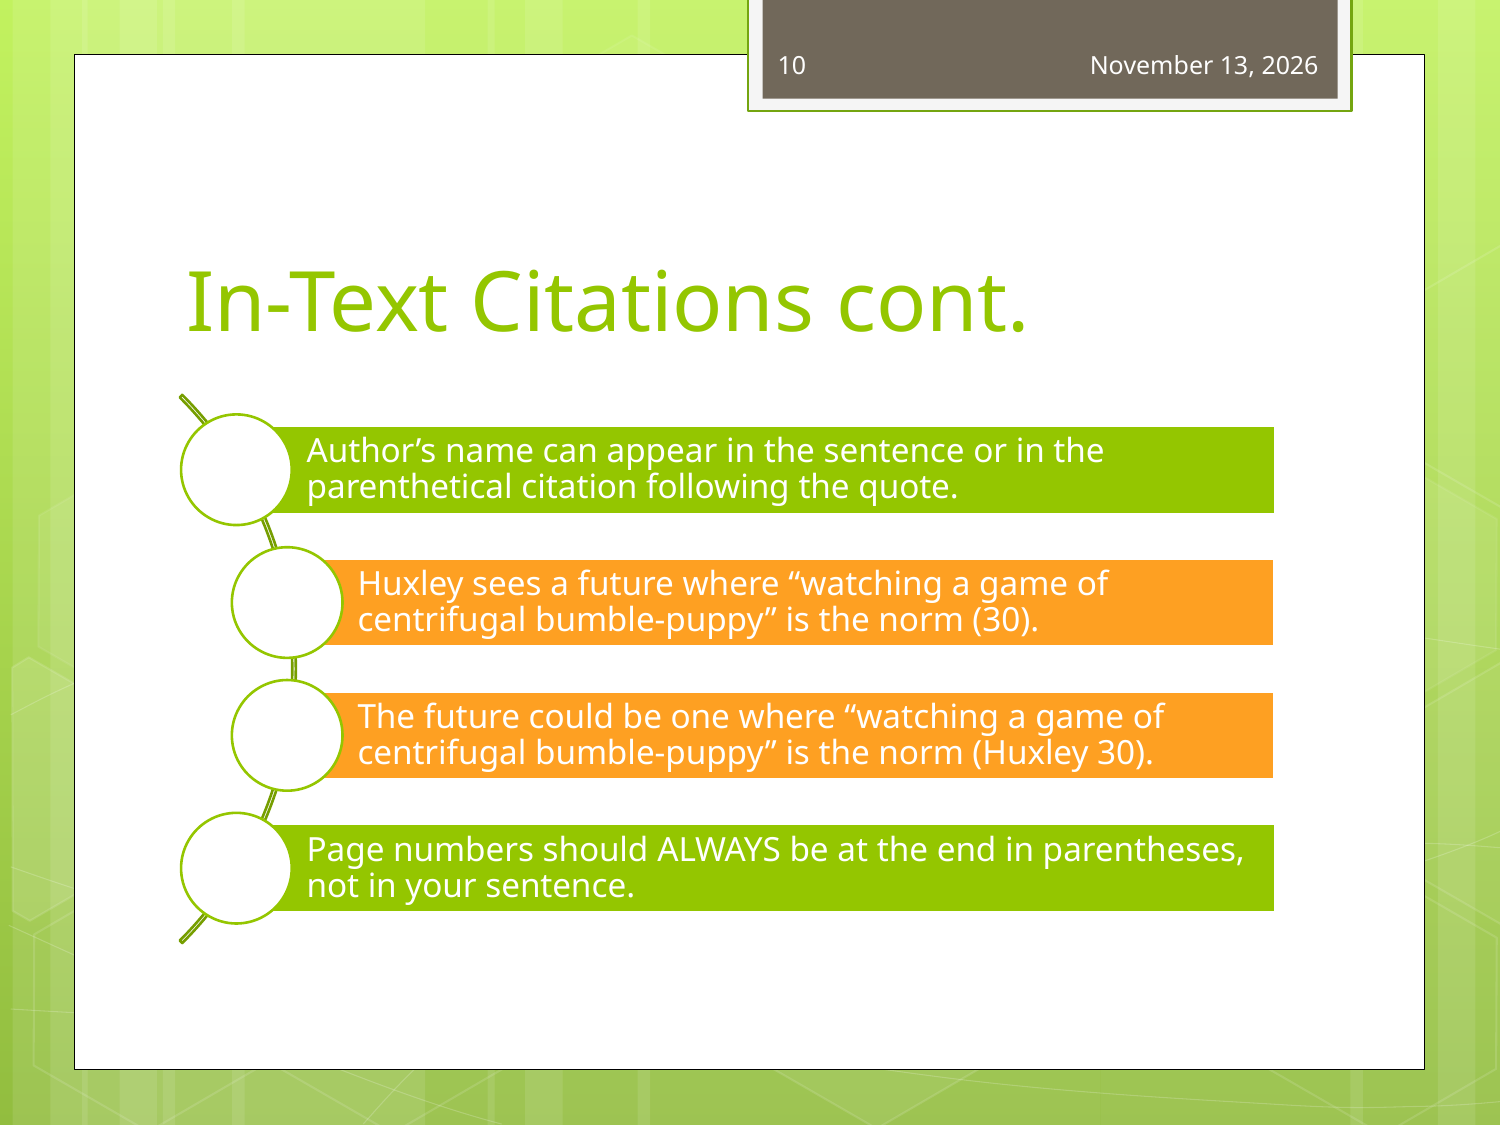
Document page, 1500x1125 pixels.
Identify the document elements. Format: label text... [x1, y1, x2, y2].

title In-Text Citations cont. [171, 168, 1324, 357]
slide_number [983, 36, 1334, 97]
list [170, 380, 1284, 957]
slide_number 10 [762, 36, 982, 97]
